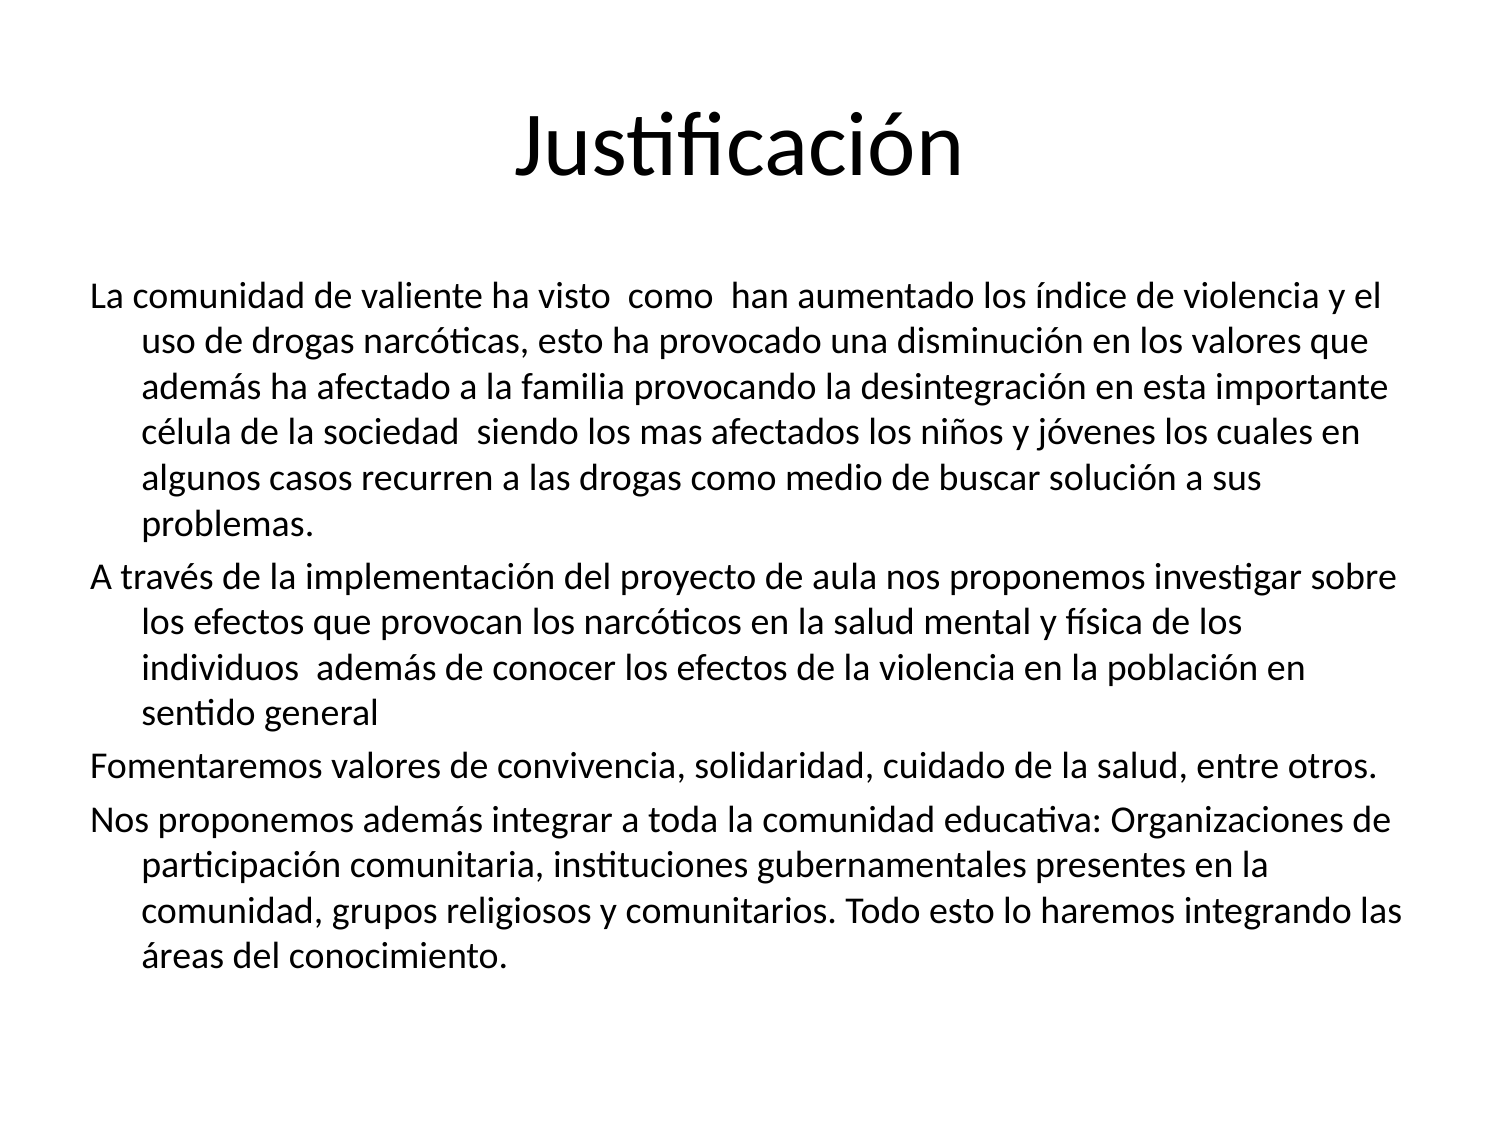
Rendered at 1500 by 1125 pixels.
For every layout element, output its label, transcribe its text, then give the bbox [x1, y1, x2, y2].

list La comunidad de valiente ha visto como han aumentado los índice de violencia y el uso de drogas narcóticas, esto ha provocado una disminución en los valores que además ha afectado a la familia provocando la desintegración en esta importante célula de la sociedad siendo los mas afectados los niños y jóvenes los cuales en algunos casos recurren a las drogas como medio de buscar solución a sus problemas. A través de la implementación del proyecto de aula nos proponemos investigar sobre los efectos que provocan los narcóticos en la salud mental y física de los individuos además de conocer los efectos de la violencia en la población en sentido general Fomentaremos valores de convivencia, solidaridad, cuidado de la salud, entre otros. Nos proponemos además integrar a toda la comunidad educativa: Organizaciones de participación comunitaria, instituciones gubernamentales presentes en la comunidad, grupos religiosos y comunitarios. Todo esto lo haremos integrando las áreas del conocimiento. [75, 262, 1425, 1005]
title Justificación [75, 45, 1425, 233]
